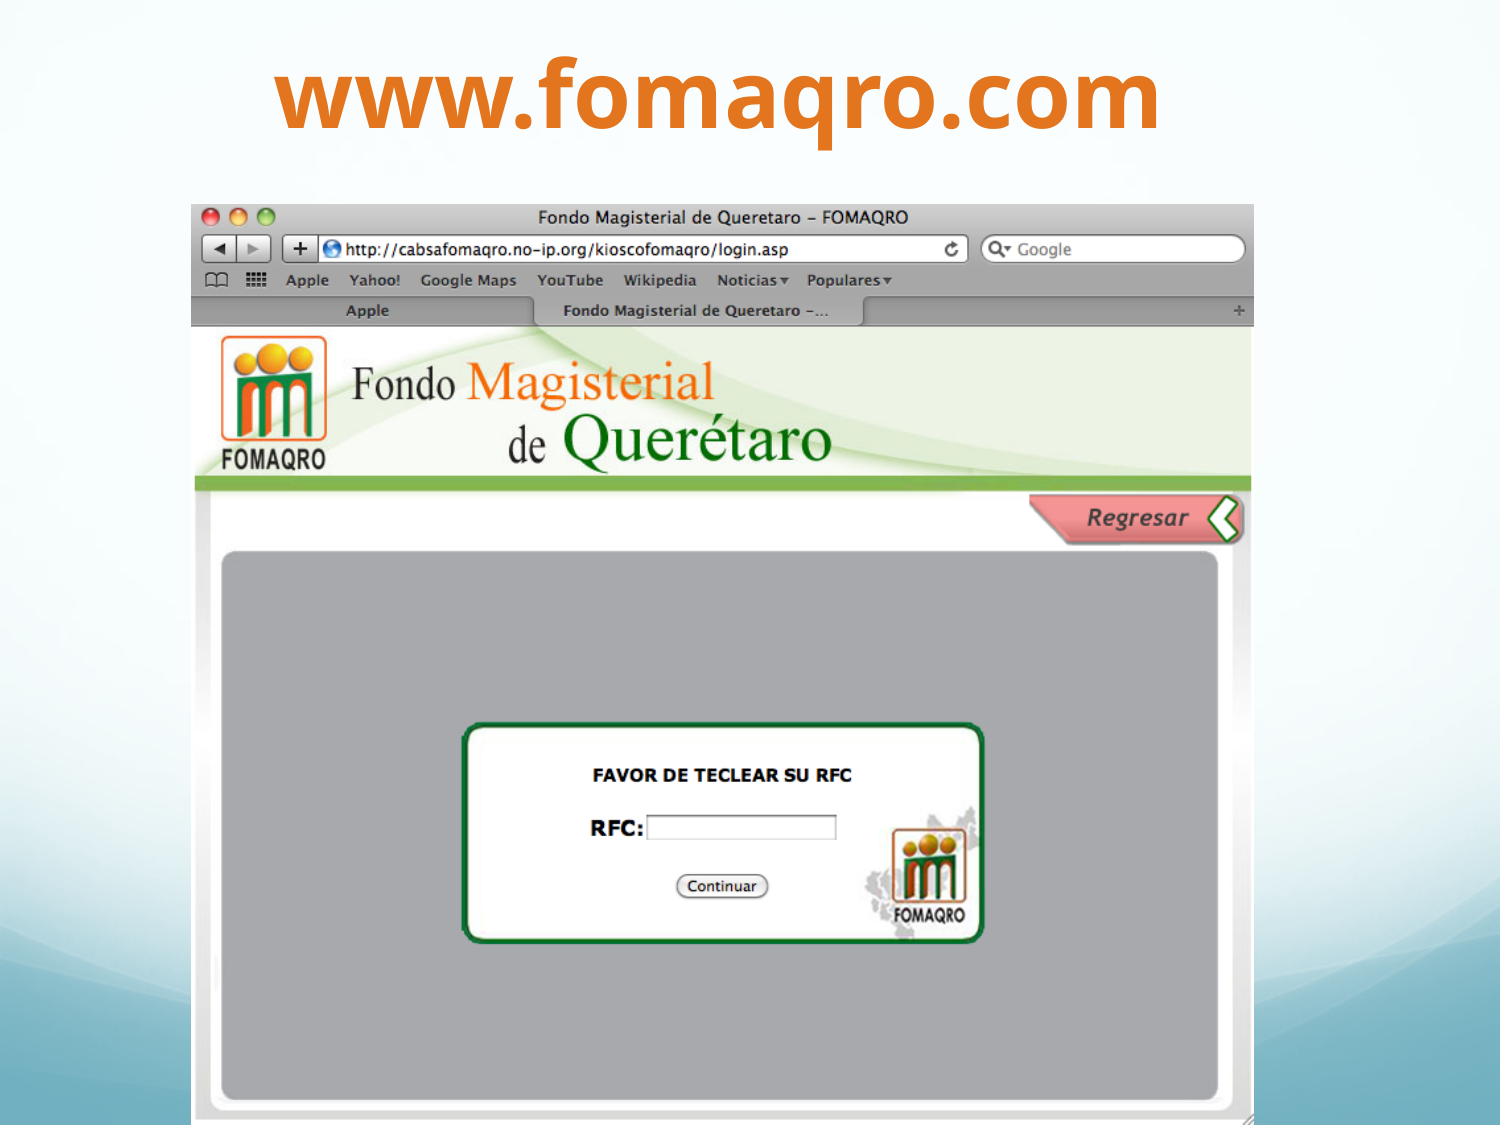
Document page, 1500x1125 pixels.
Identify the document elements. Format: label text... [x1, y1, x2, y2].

picture [191, 203, 1255, 1125]
text_box www.fomaqro.com [258, 27, 1179, 156]
